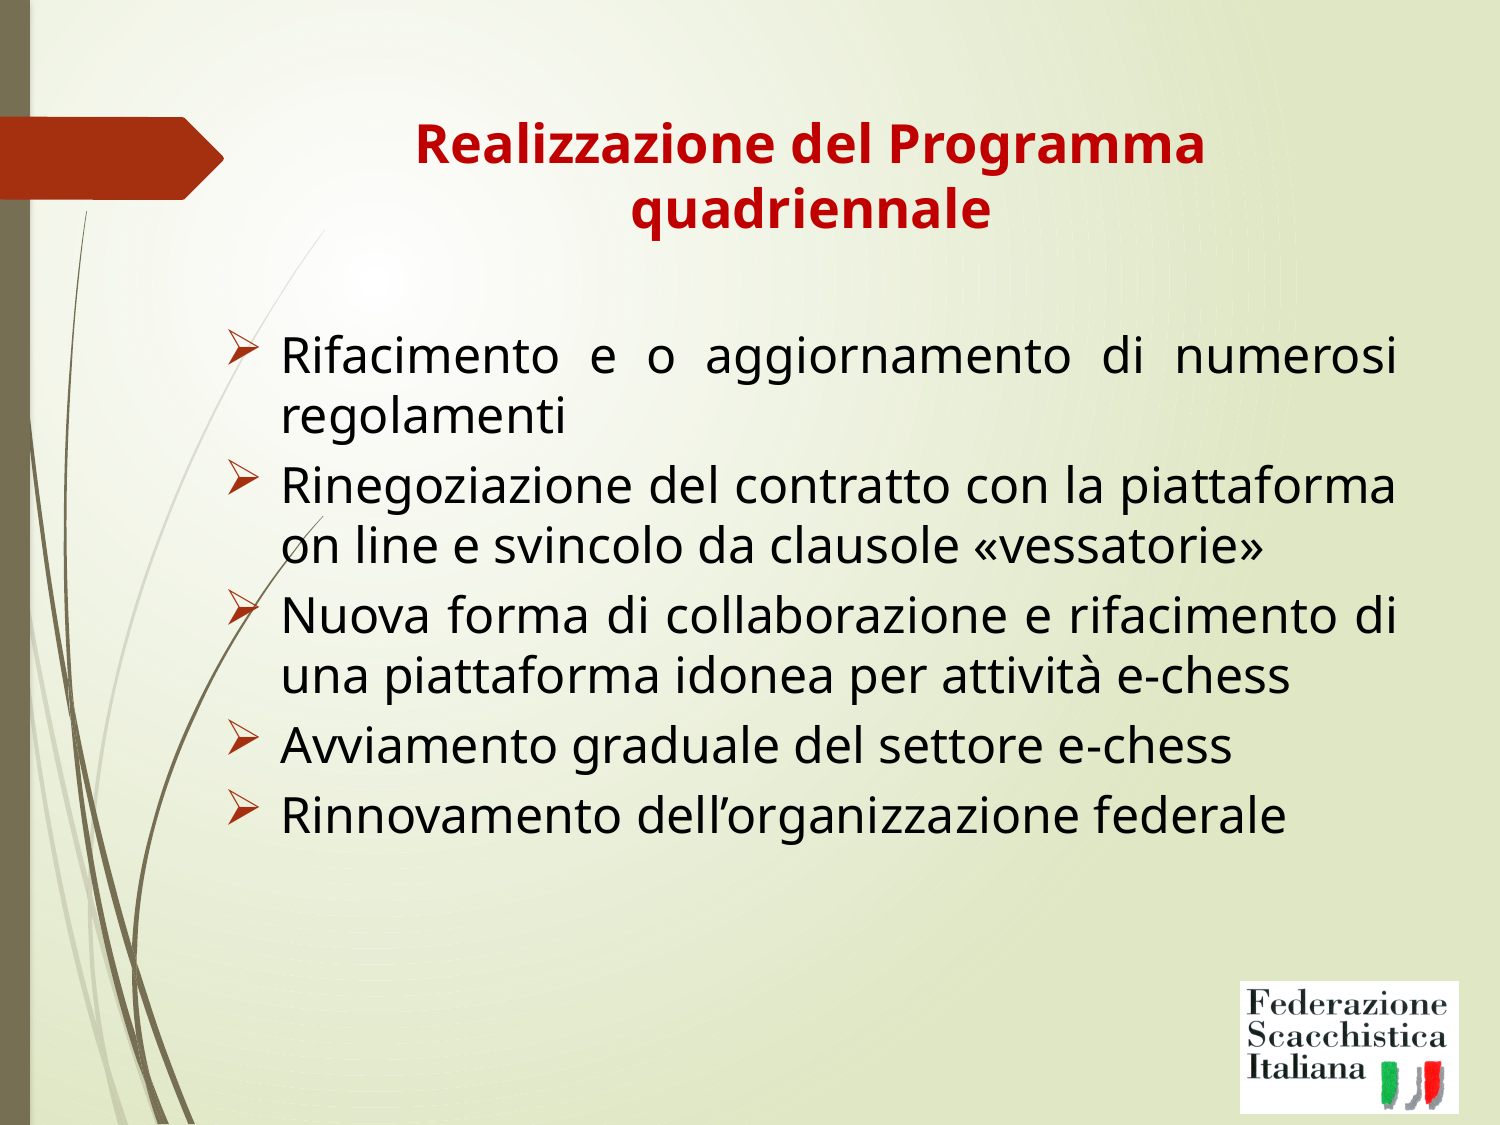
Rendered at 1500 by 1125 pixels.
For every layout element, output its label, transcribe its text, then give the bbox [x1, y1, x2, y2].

text_box Rifacimento e o aggiornamento di numerosi regolamenti Rinegoziazione del contratto con la piattaforma on line e svincolo da clausole «vessatorie» Nuova forma di collaborazione e rifacimento di una piattaforma idonea per attività e-chess Avviamento graduale del settore e-chess Rinnovamento dell’organizzazione federale [209, 316, 1414, 1028]
picture [1240, 981, 1460, 1114]
title Realizzazione del Programma quadriennale [222, 102, 1400, 313]
